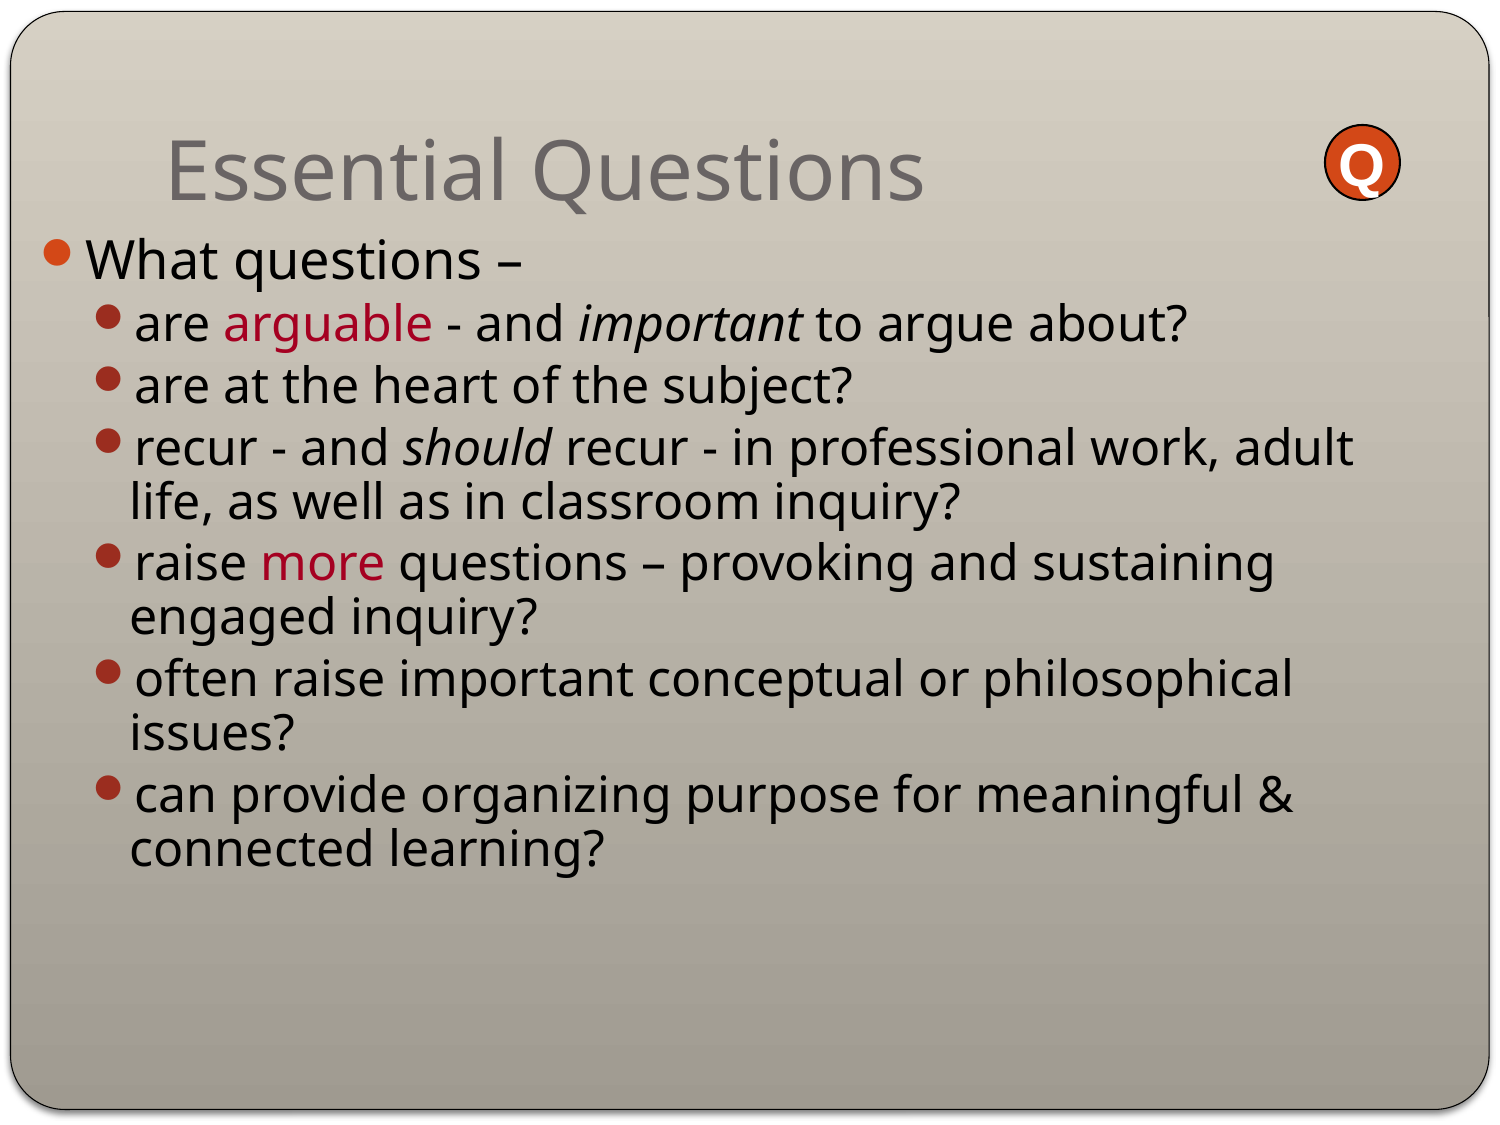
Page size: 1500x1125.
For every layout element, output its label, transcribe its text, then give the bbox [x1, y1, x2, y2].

title Essential Questions [150, 45, 1425, 224]
text_box Q [1324, 124, 1400, 200]
list What questions – are arguable - and important to argue about? are at the heart of the subject? recur - and should recur - in professional work, adult life, as well as in classroom inquiry? raise more questions – provoking and sustaining engaged inquiry? often raise important conceptual or philosophical issues? can provide organizing purpose for meaningful & connected learning? [24, 224, 1436, 1050]
